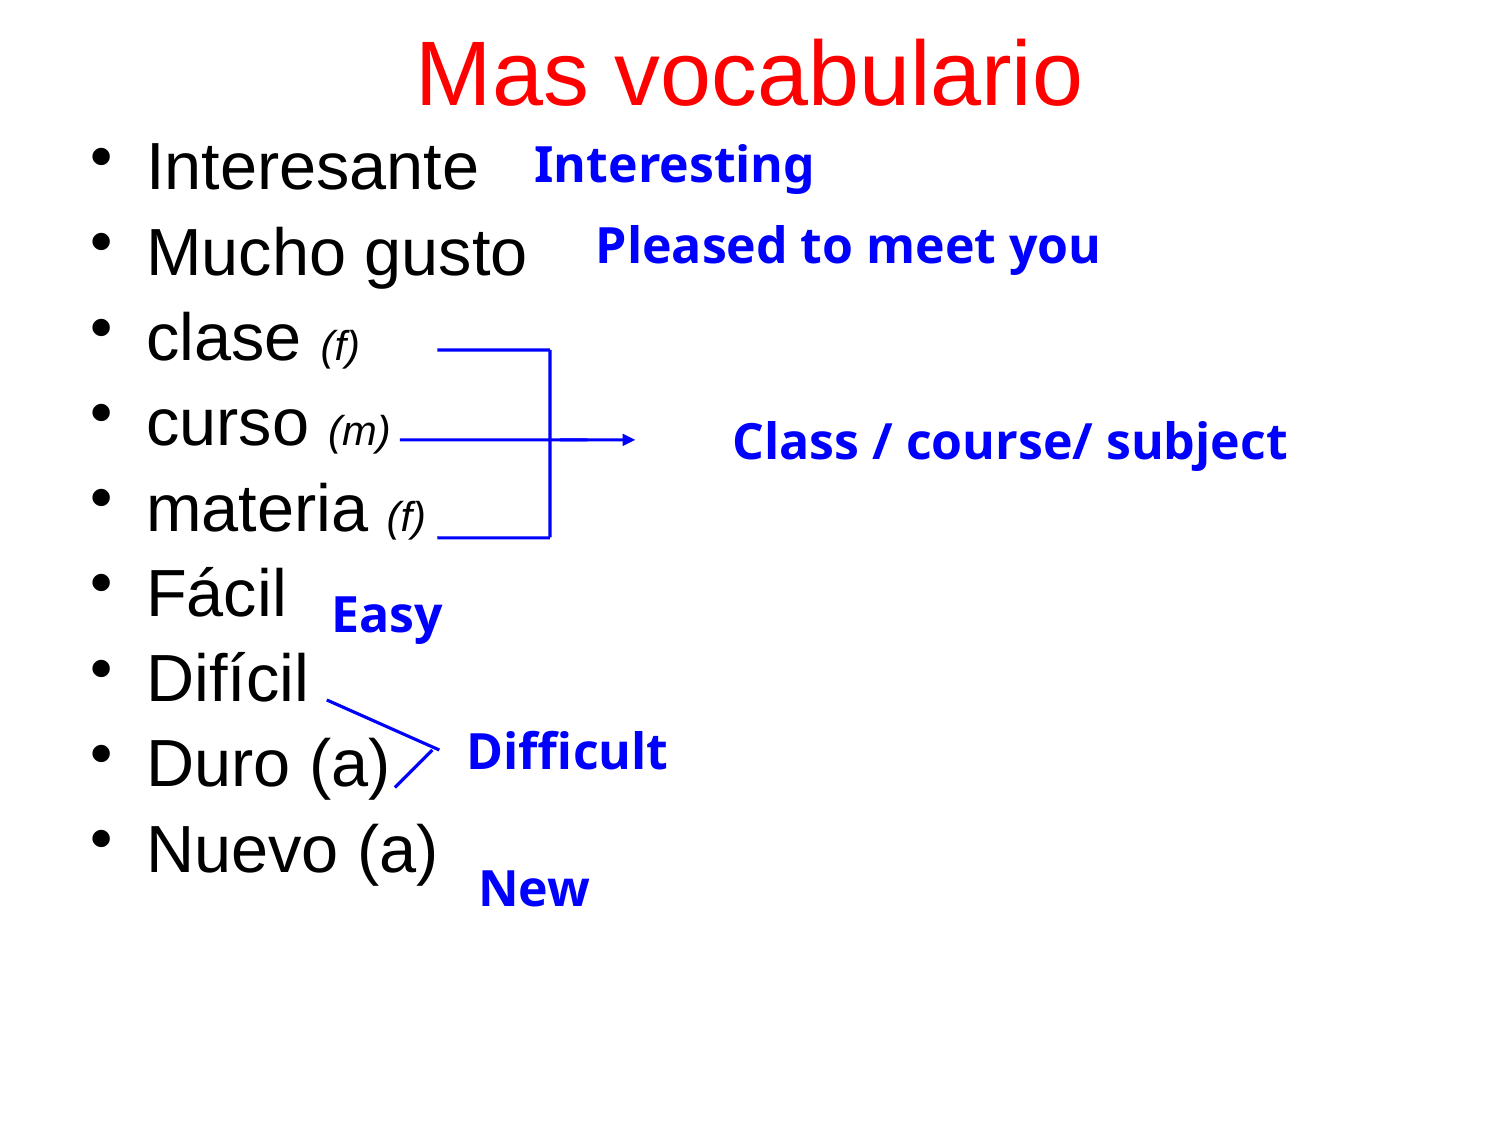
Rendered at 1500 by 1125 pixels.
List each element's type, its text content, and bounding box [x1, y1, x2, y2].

text_box Difficult [452, 712, 697, 788]
title Mas vocabulario [75, 0, 1425, 125]
text_box New [463, 849, 606, 924]
text_box [560, 433, 636, 447]
list Interesante Mucho gusto clase (f) curso (m) materia (f) Fácil Difícil Duro (a) Nuevo (a) [75, 125, 1425, 1025]
text_box Easy [316, 574, 459, 650]
text_box Pleased to meet you [580, 206, 1117, 281]
text_box Interesting [519, 124, 831, 200]
text_box Class / course/ subject [717, 401, 1303, 477]
